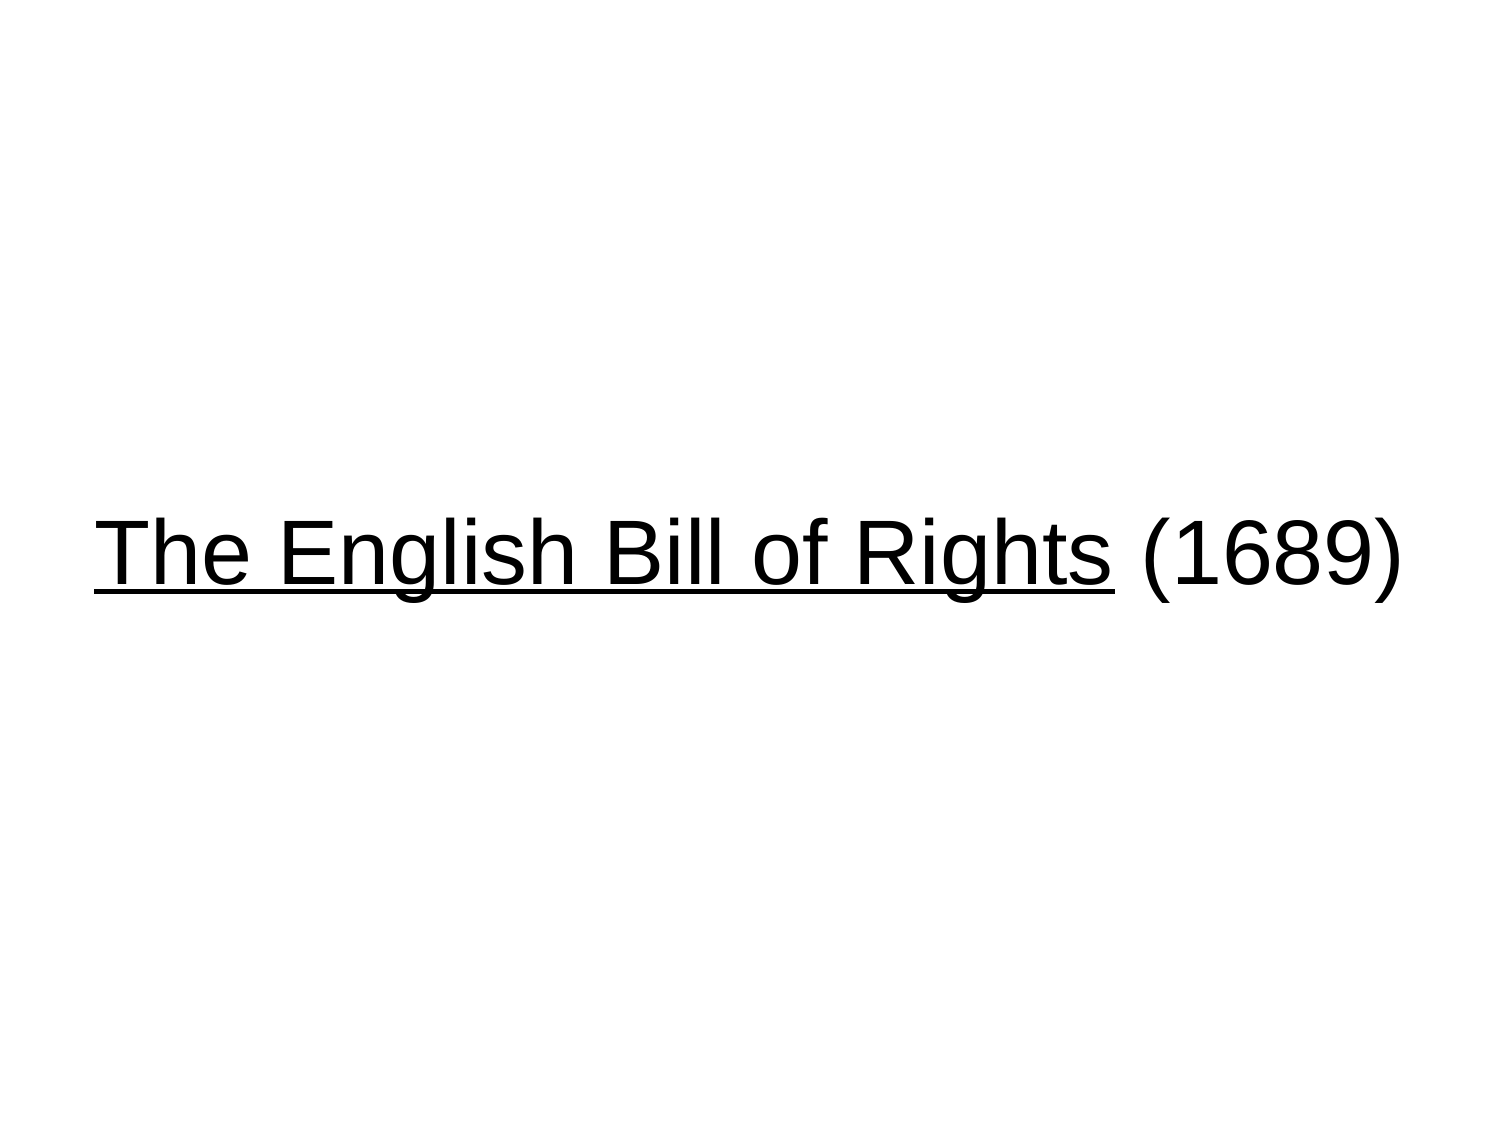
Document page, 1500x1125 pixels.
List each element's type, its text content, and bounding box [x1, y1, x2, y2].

title The English Bill of Rights (1689) [74, 44, 1426, 1051]
